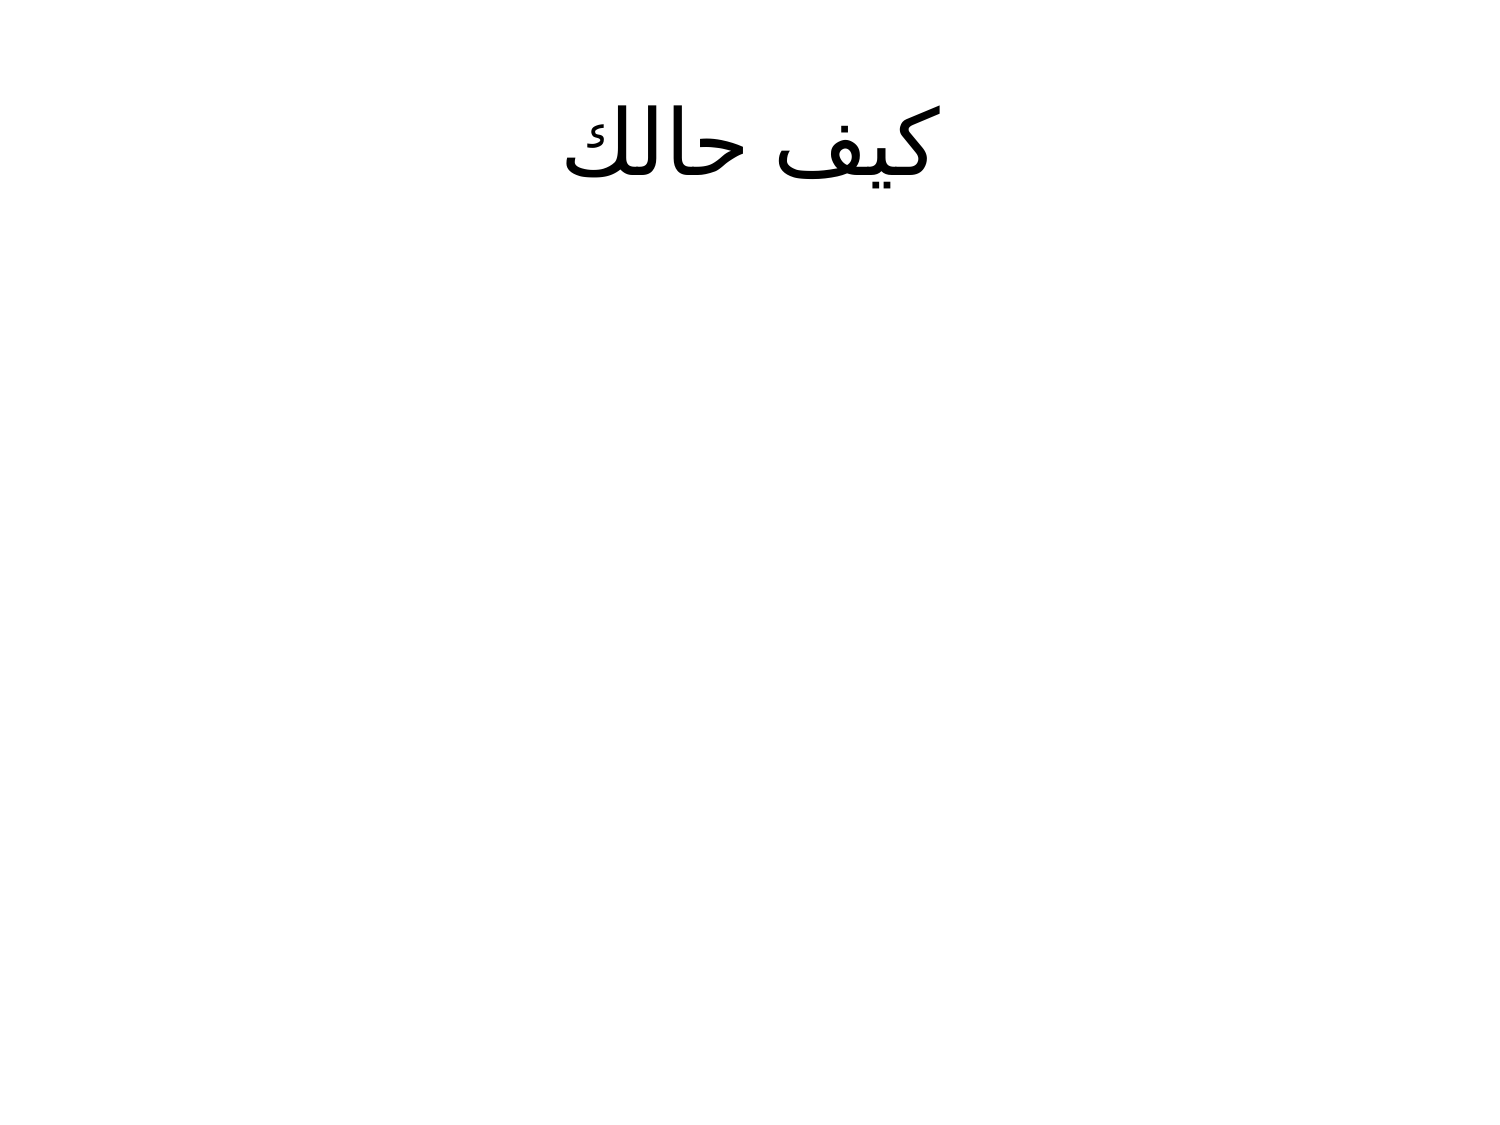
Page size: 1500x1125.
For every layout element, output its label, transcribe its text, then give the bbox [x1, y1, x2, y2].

title كيف حالك [75, 45, 1425, 233]
